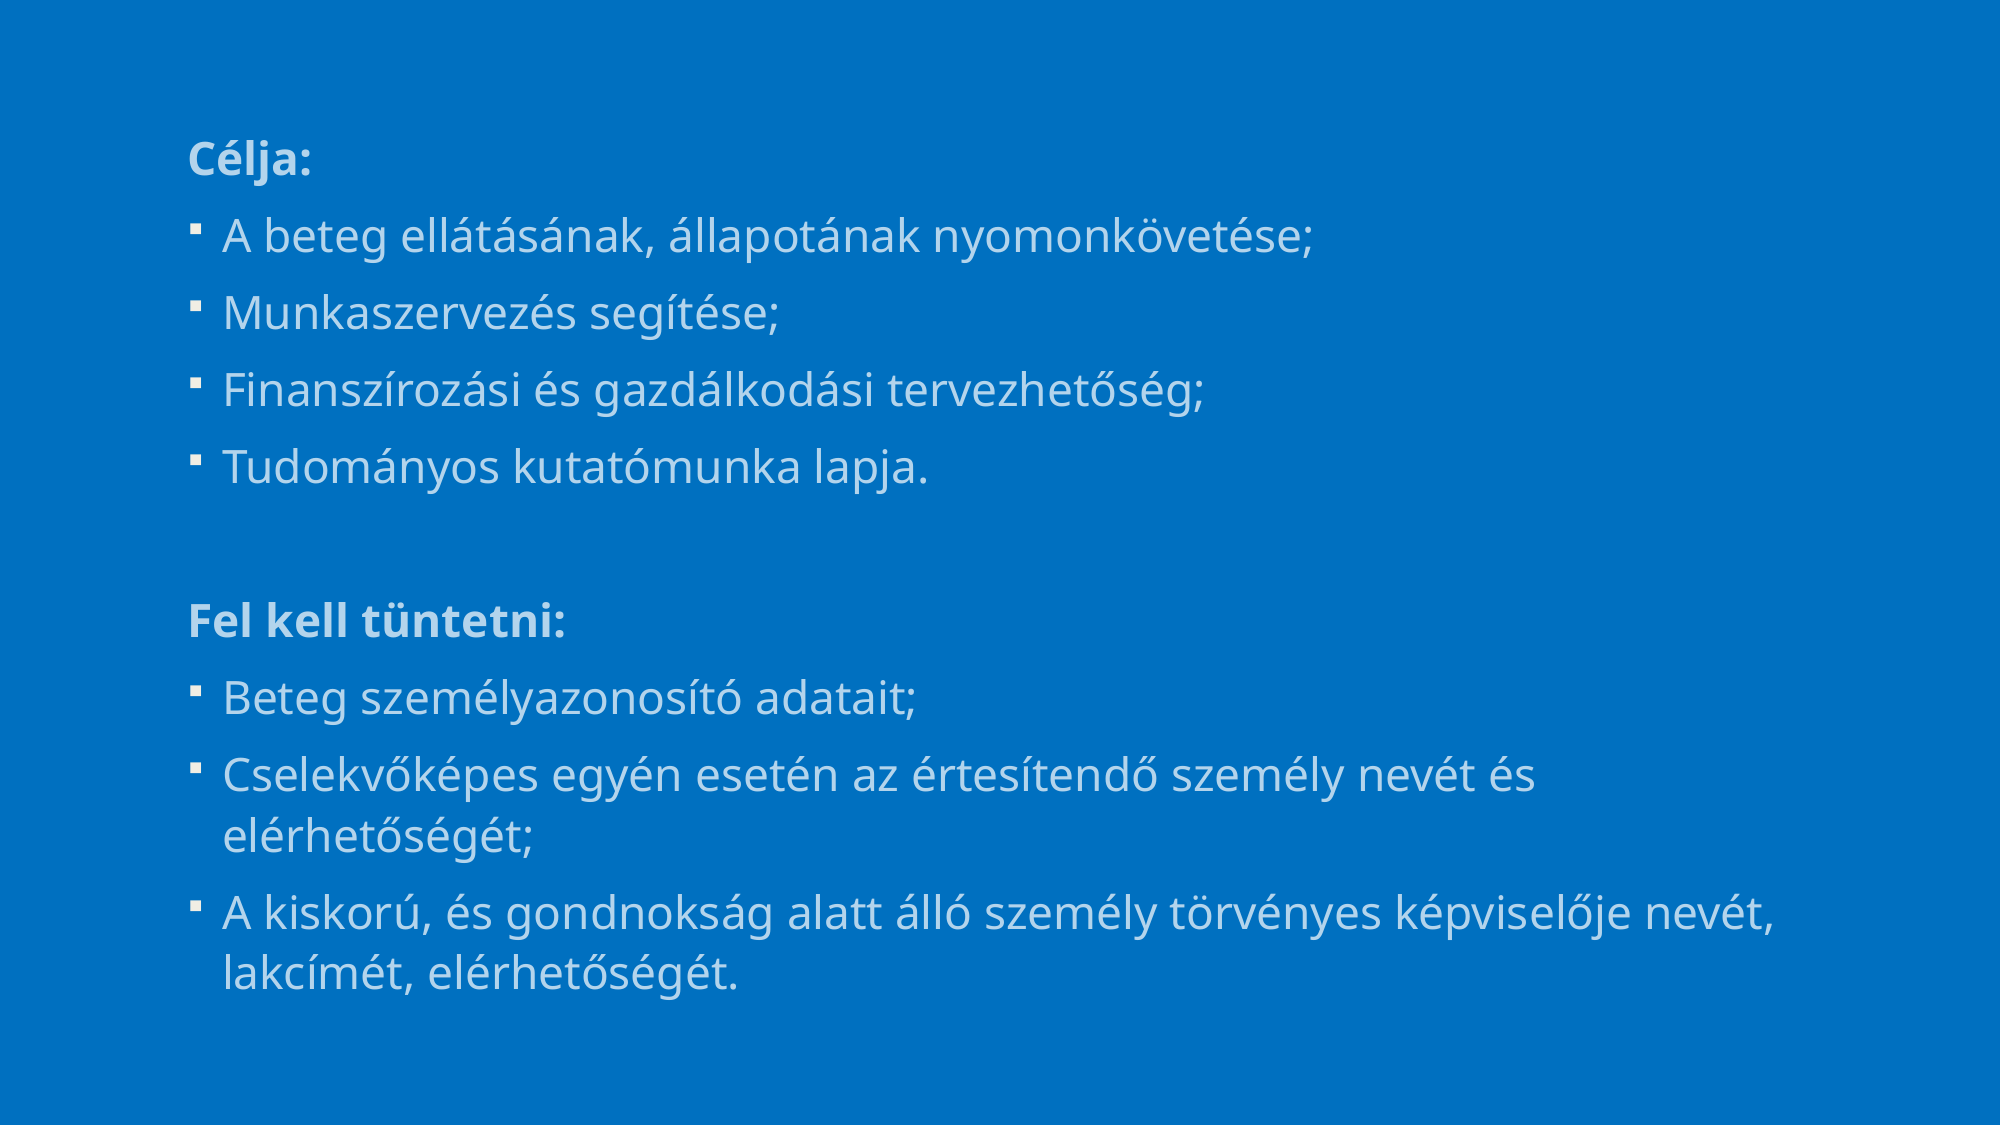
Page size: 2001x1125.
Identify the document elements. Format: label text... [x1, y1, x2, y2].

list Célja: A beteg ellátásának, állapotának nyomonkövetése; Munkaszervezés segítése; Finanszírozási és gazdálkodási tervezhetőség; Tudományos kutatómunka lapja. Fel kell tüntetni: Beteg személyazonosító adatait; Cselekvőképes egyén esetén az értesítendő személy nevét és elérhetőségét; A kiskorú, és gondnokság alatt álló személy törvényes képviselője nevét, lakcímét, elérhetőségét. [137, 116, 1863, 1014]
